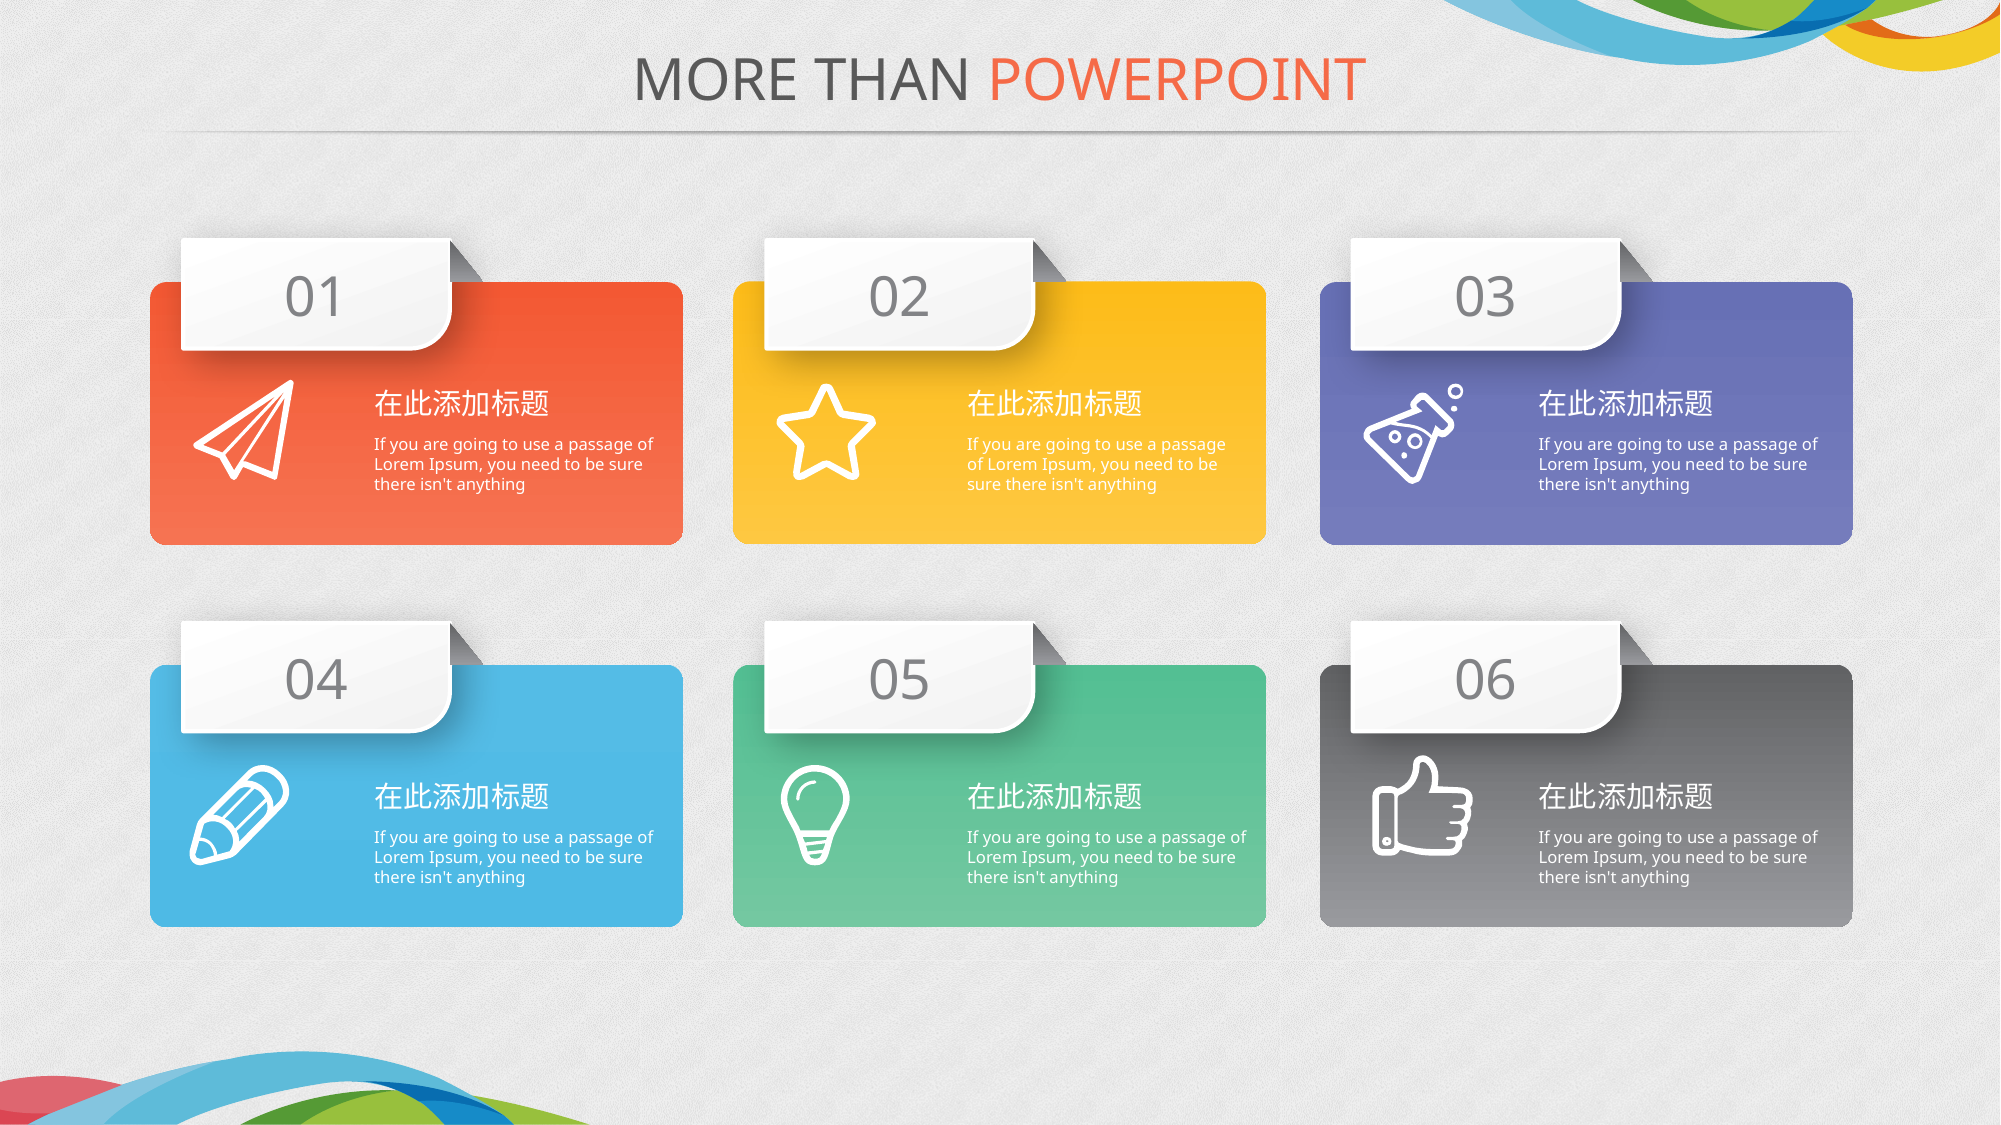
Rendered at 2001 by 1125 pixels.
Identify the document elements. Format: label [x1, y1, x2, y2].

text_box [149, 622, 684, 928]
text_box [733, 240, 1267, 545]
text_box [149, 240, 684, 545]
text_box [1319, 622, 1853, 928]
picture [124, 131, 1893, 139]
text_box [733, 622, 1267, 928]
text_box [1319, 240, 1853, 545]
text_box [0, 0, 2000, 1125]
